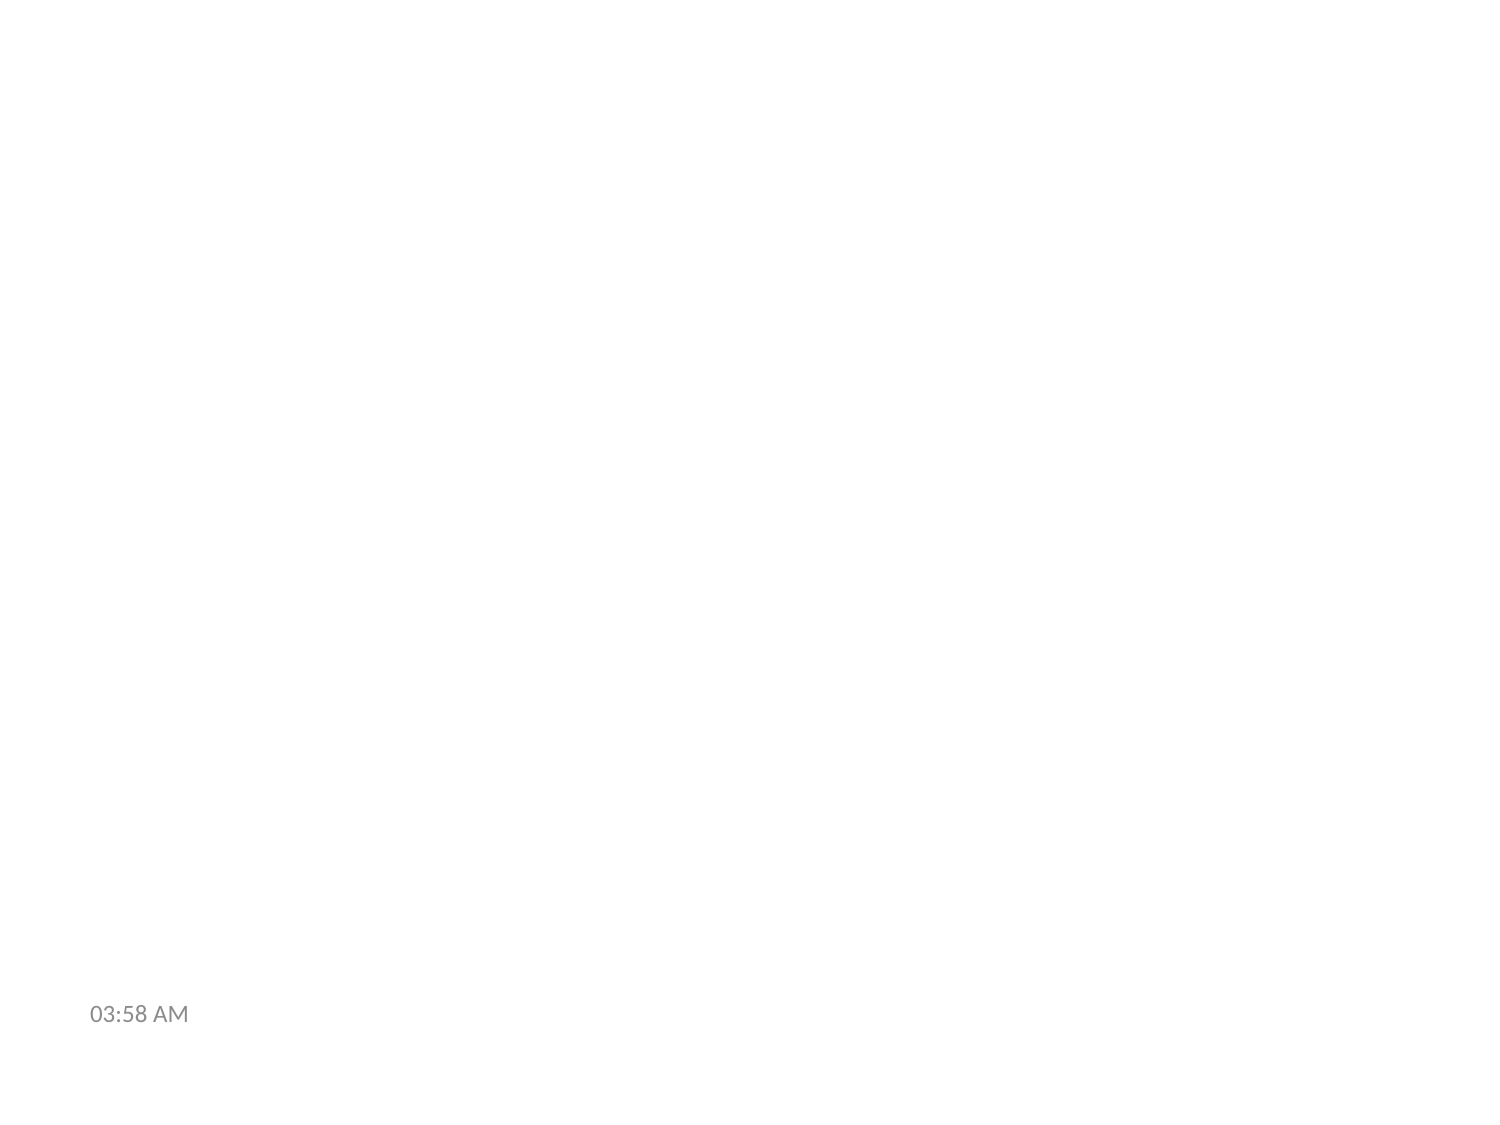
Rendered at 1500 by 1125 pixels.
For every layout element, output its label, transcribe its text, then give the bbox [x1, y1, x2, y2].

text_box 3:35 PM [75, 982, 425, 1043]
